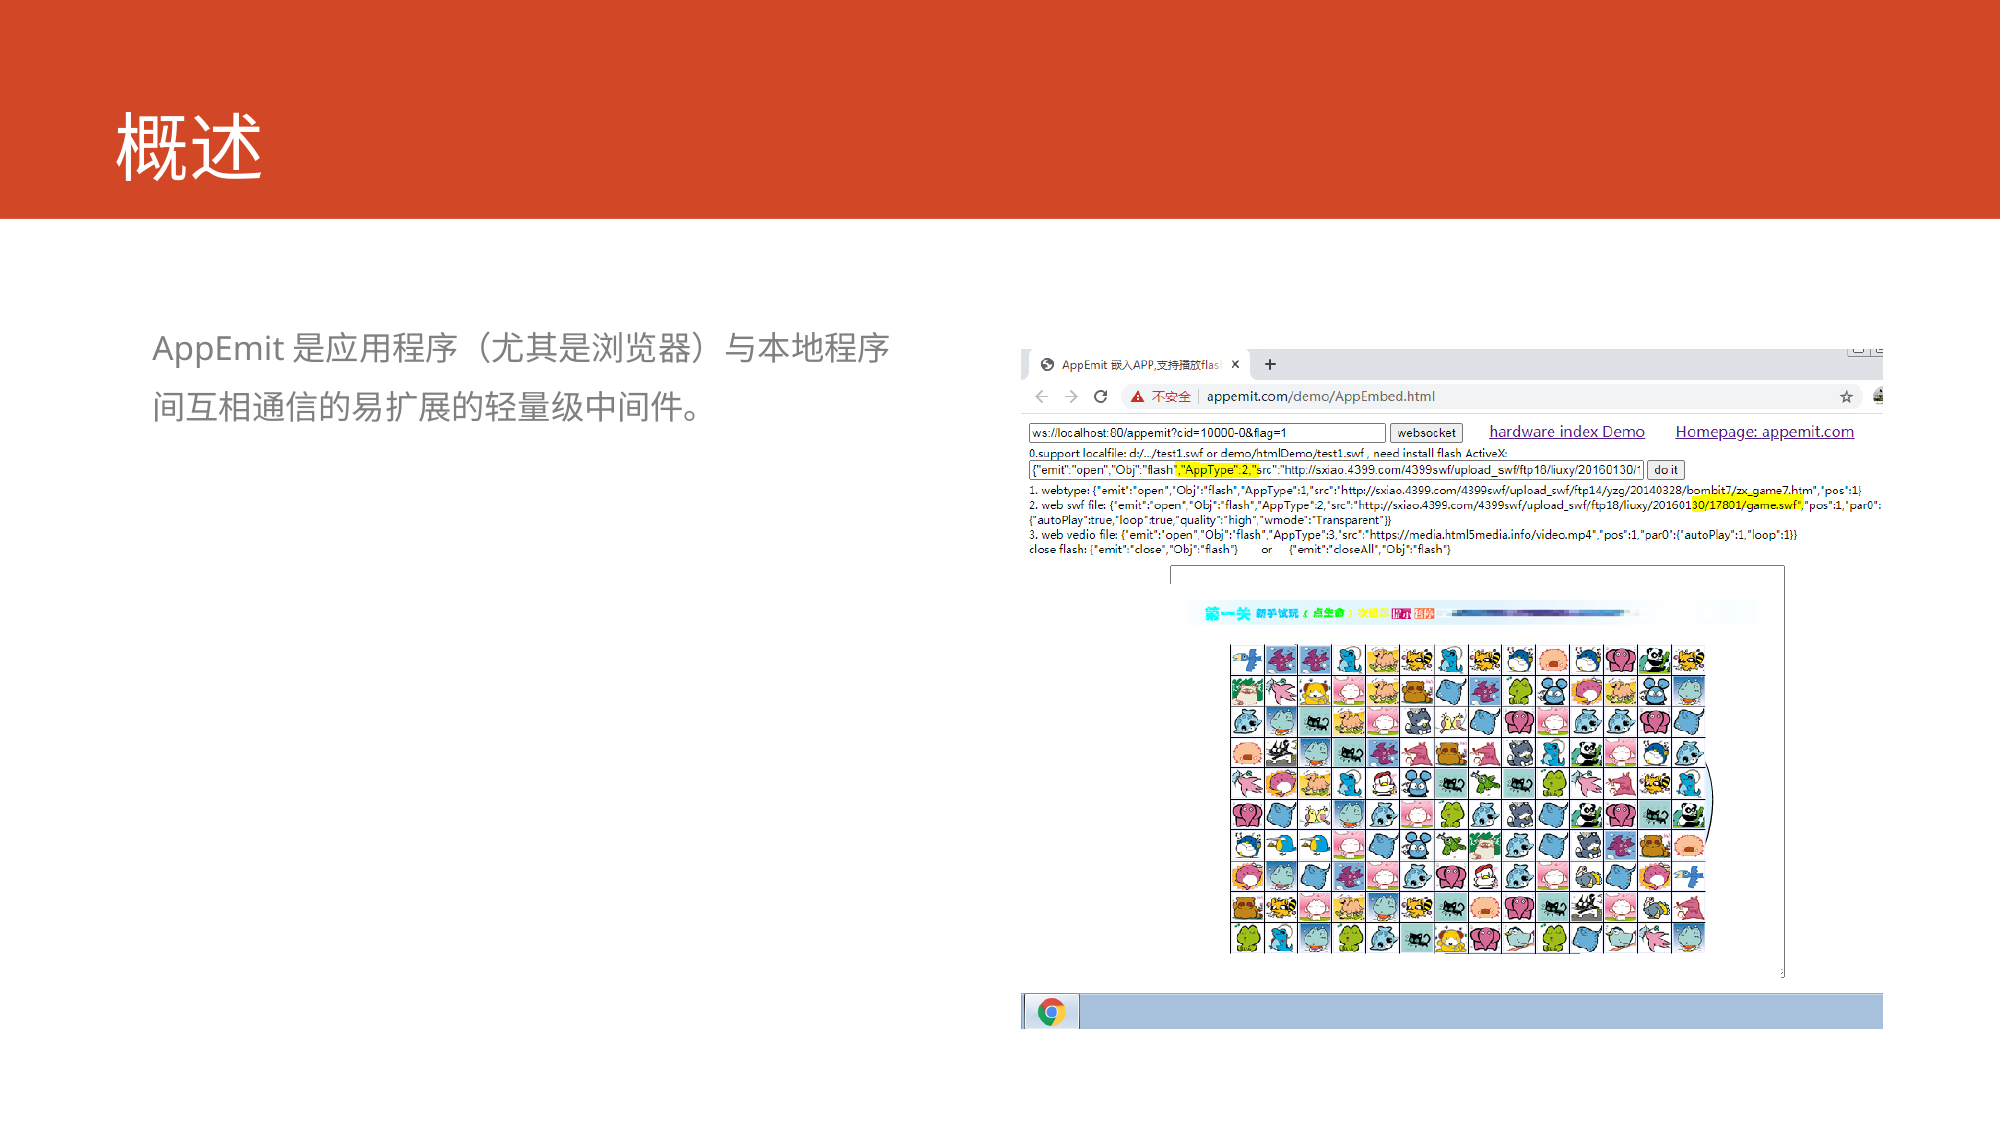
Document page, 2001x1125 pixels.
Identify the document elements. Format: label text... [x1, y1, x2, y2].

list AppEmit是应用程序（尤其是浏览器）与本地程序间互相通信的易扩展的轻量级中间件。 [137, 299, 938, 1030]
title 概述 [99, 0, 1863, 199]
picture [1021, 349, 1884, 1030]
